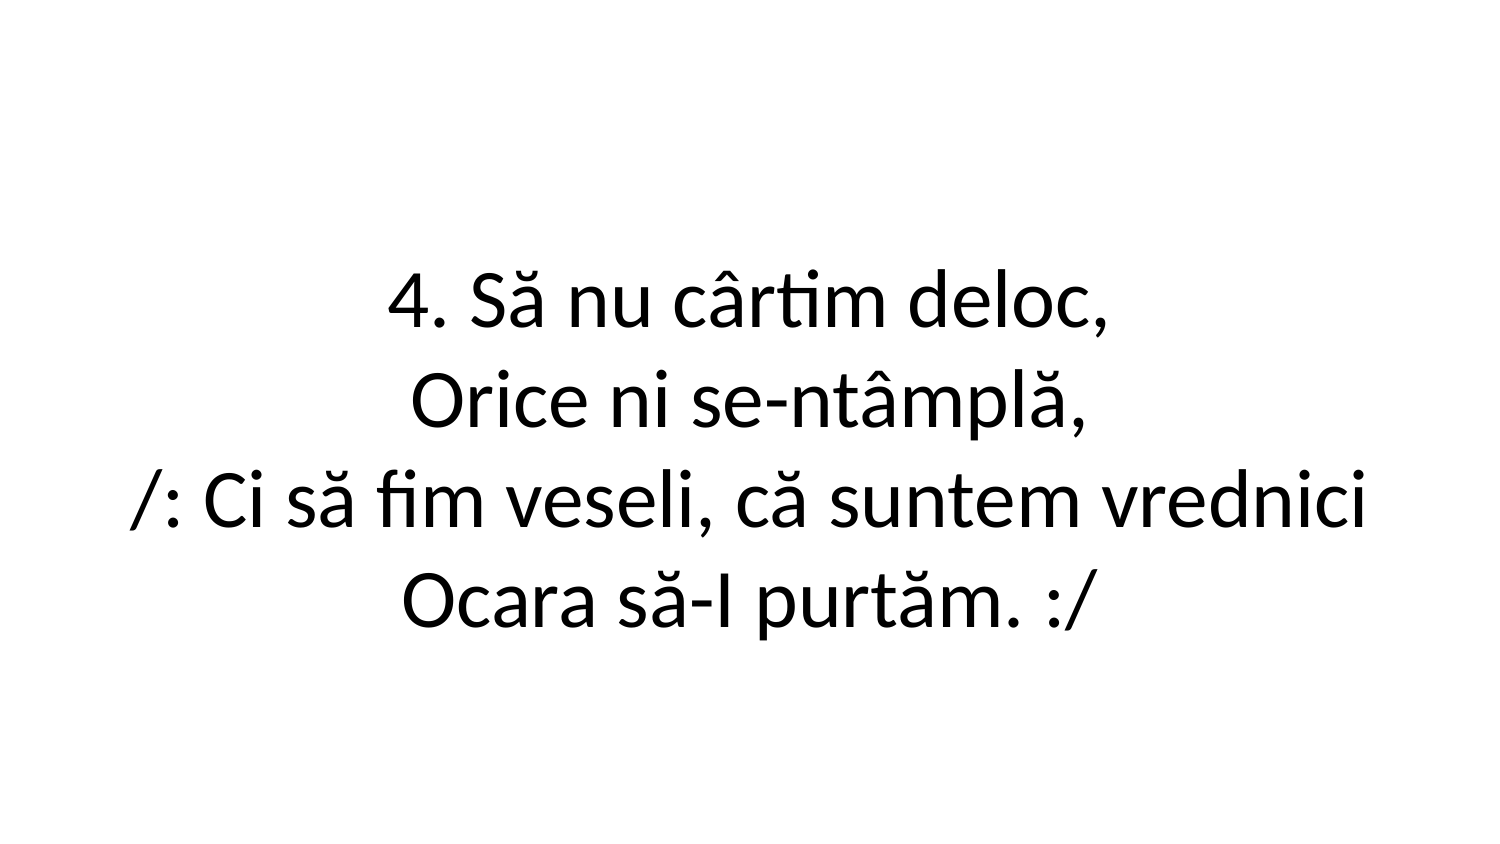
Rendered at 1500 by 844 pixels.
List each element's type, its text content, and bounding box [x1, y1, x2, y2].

text_box 4. Să nu cârtim deloc, Orice ni se-ntâmplă, /: Ci să fim veseli, că suntem vrednici Ocara să-I purtăm. :/ [115, 192, 1385, 652]
